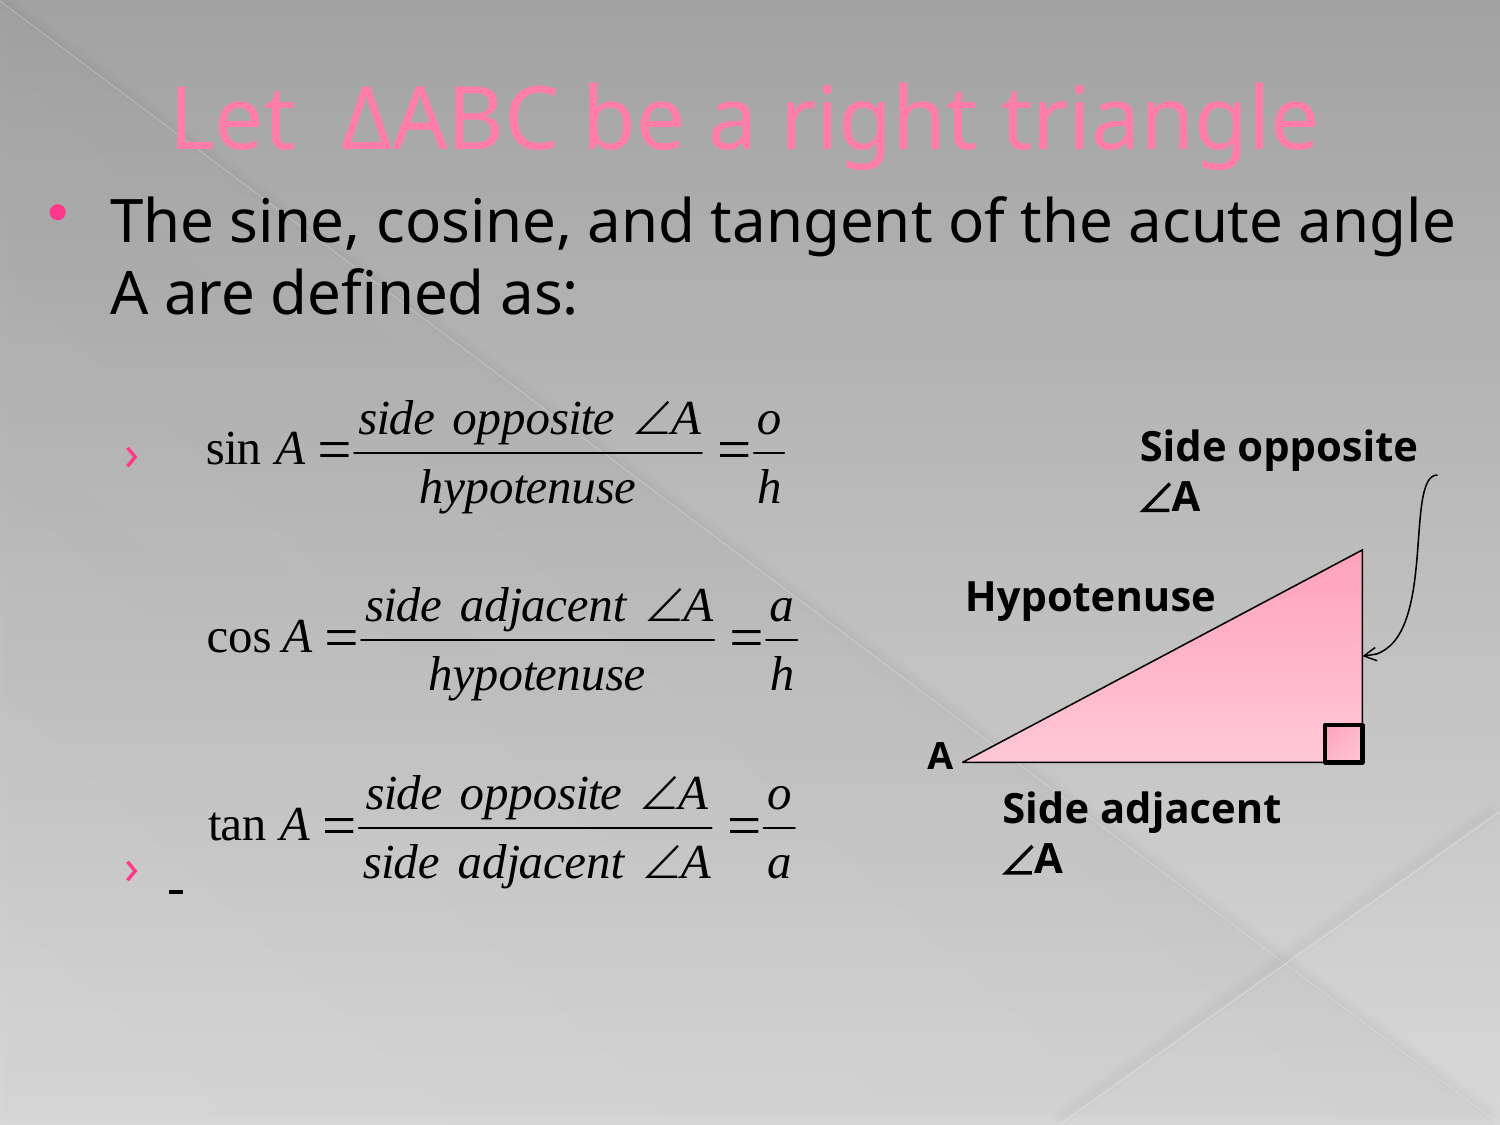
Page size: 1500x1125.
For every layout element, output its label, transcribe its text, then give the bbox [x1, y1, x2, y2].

text_box Hypotenuse [949, 562, 1325, 628]
list The sine, cosine, and tangent of the acute angle A are defined as: [24, 174, 1475, 1075]
text_box Side adjacent A [987, 774, 1363, 890]
title Let ΔABC be a right triangle [75, 0, 1425, 174]
text_box Side opposite A [1124, 412, 1500, 528]
text_box [1323, 723, 1365, 765]
text_box [988, 605, 1363, 763]
text_box A [912, 724, 988, 785]
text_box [199, 574, 808, 710]
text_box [199, 762, 804, 902]
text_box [1309, 527, 1491, 604]
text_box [199, 387, 796, 523]
